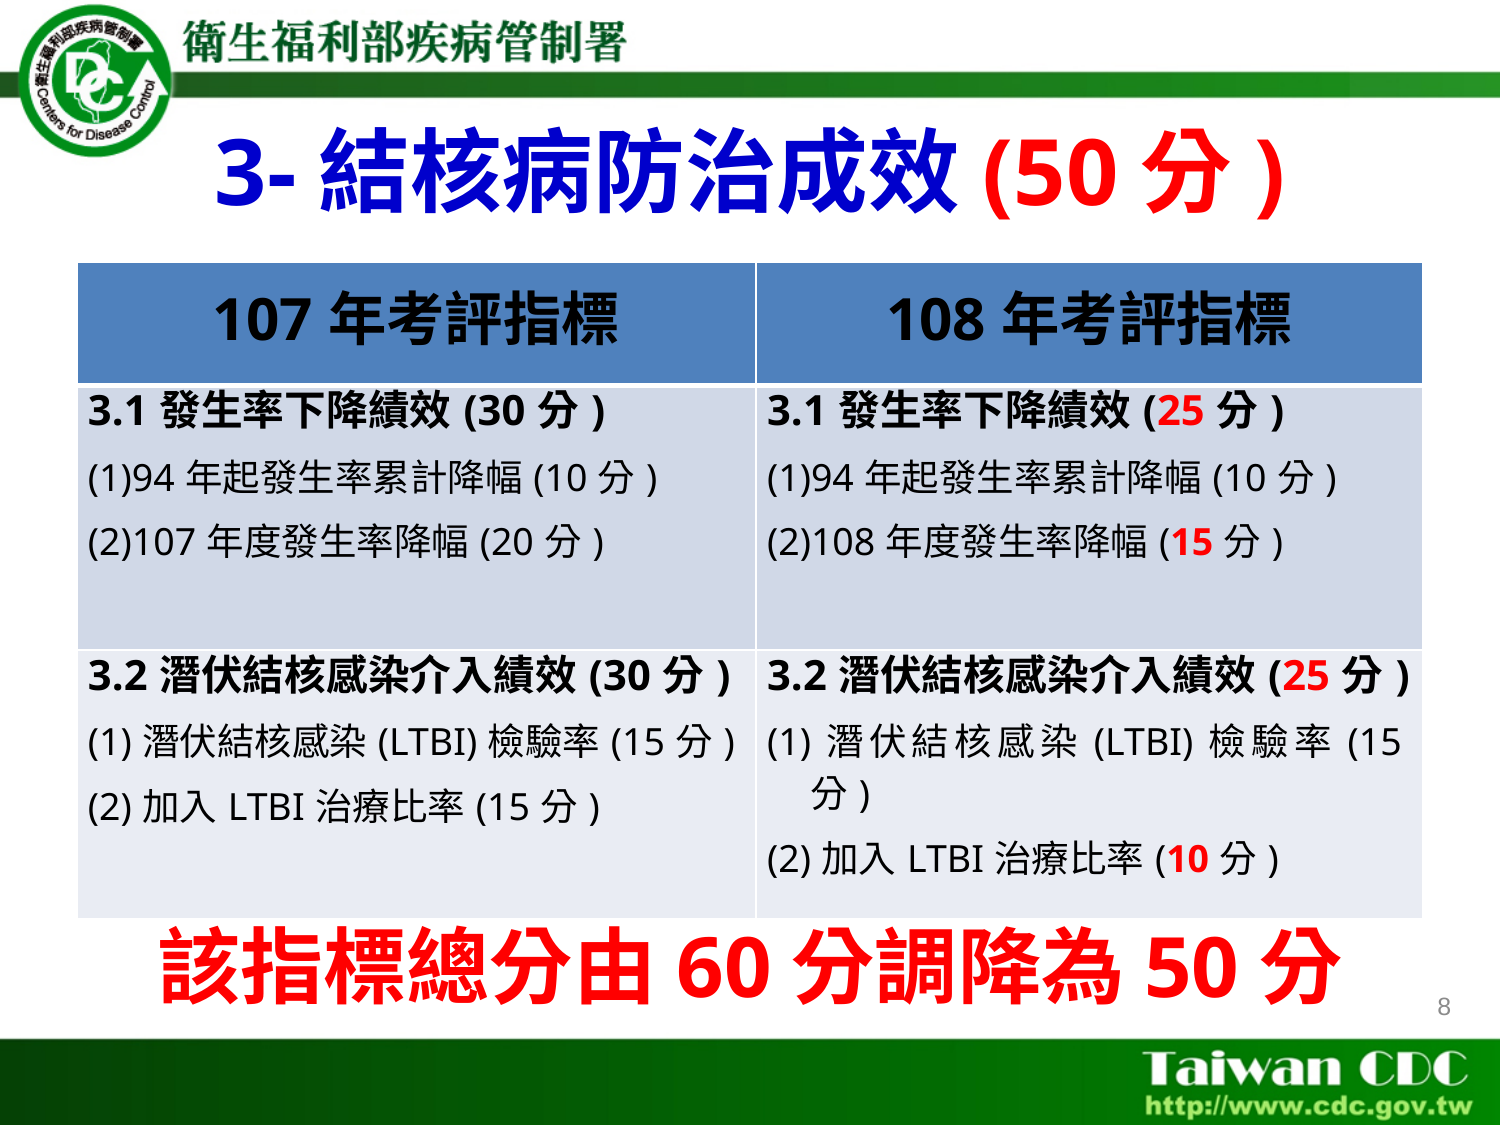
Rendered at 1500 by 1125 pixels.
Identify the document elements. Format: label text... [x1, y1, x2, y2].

text_box 該指標總分由60分調降為50分 [112, 907, 1388, 1023]
table_header 107年考評指標 [78, 263, 755, 383]
title 3-結核病防治成效(50分) [0, 75, 1500, 263]
picture [0, 0, 1500, 75]
table_cell 3.2潛伏結核感染介入績效(25分) (1)潛伏結核感染(LTBI)檢驗率(15分) (2)加入LTBI治療比率(10分) [757, 651, 1422, 918]
picture [0, 263, 1500, 1125]
table_header 108年考評指標 [757, 263, 1422, 383]
slide_number 8 [1116, 975, 1467, 1036]
table_cell 3.1發生率下降績效(25分) (1)94年起發生率累計降幅(10分) (2)108年度發生率降幅(15分) [757, 388, 1422, 649]
table_cell 3.1發生率下降績效(30分) (1)94年起發生率累計降幅(10分) (2)107年度發生率降幅(20分) [78, 388, 755, 649]
table_cell 3.2潛伏結核感染介入績效(30分) (1)潛伏結核感染(LTBI)檢驗率(15分) (2)加入LTBI治療比率(15分) [78, 651, 755, 918]
